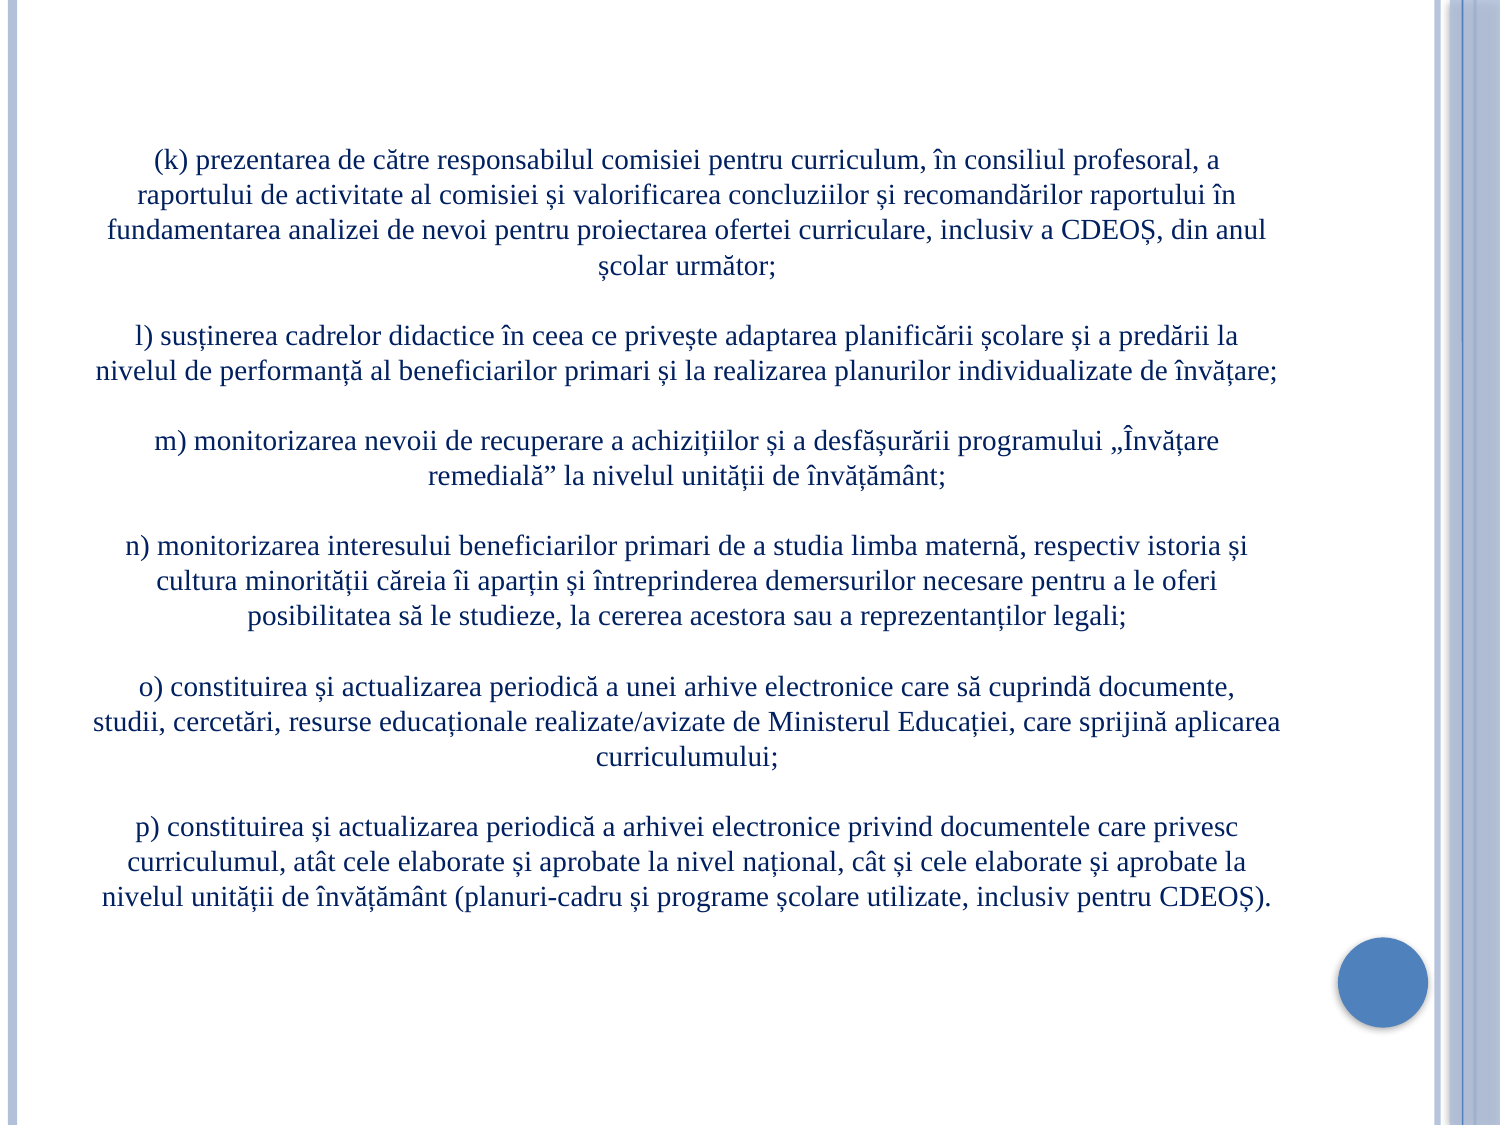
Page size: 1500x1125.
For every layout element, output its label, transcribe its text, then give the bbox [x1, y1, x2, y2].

title (k) prezentarea de către responsabilul comisiei pentru curriculum, în consiliul profesoral, a raportului de activitate al comisiei și valorificarea concluziilor și recomandărilor raportului în fundamentarea analizei de nevoi pentru proiectarea ofertei curriculare, inclusiv a CDEOȘ, din anul școlar următor; l) susținerea cadrelor didactice în ceea ce privește adaptarea planificării școlare și a predării la nivelul de performanță al beneficiarilor primari și la realizarea planurilor individualizate de învățare; m) monitorizarea nevoii de recuperare a achizițiilor și a desfășurării programului „Învățare remedială” la nivelul unității de învățământ; n) monitorizarea interesului beneficiarilor primari de a studia limba maternă, respectiv istoria și cultura minorității căreia îi aparțin și întreprinderea demersurilor necesare pentru a le oferi posibilitatea să le studieze, la cererea acestora sau a reprezentanților legali; o) constituirea și actualizarea periodică a unei arhive electronice care să cuprindă documente, studii, cercetări, resurse educaționale realizate/avizate de Ministerul Educației, care sprijină aplicarea curriculumului; p) constituirea și actualizarea periodică a arhivei electronice privind documentele care privesc curriculumul, atât cele elaborate și aprobate la nivel național, cât și cele elaborate și aprobate la nivelul unității de învățământ (planuri-cadru și programe școlare utilizate, inclusiv pentru CDEOȘ). [75, 45, 1300, 1025]
